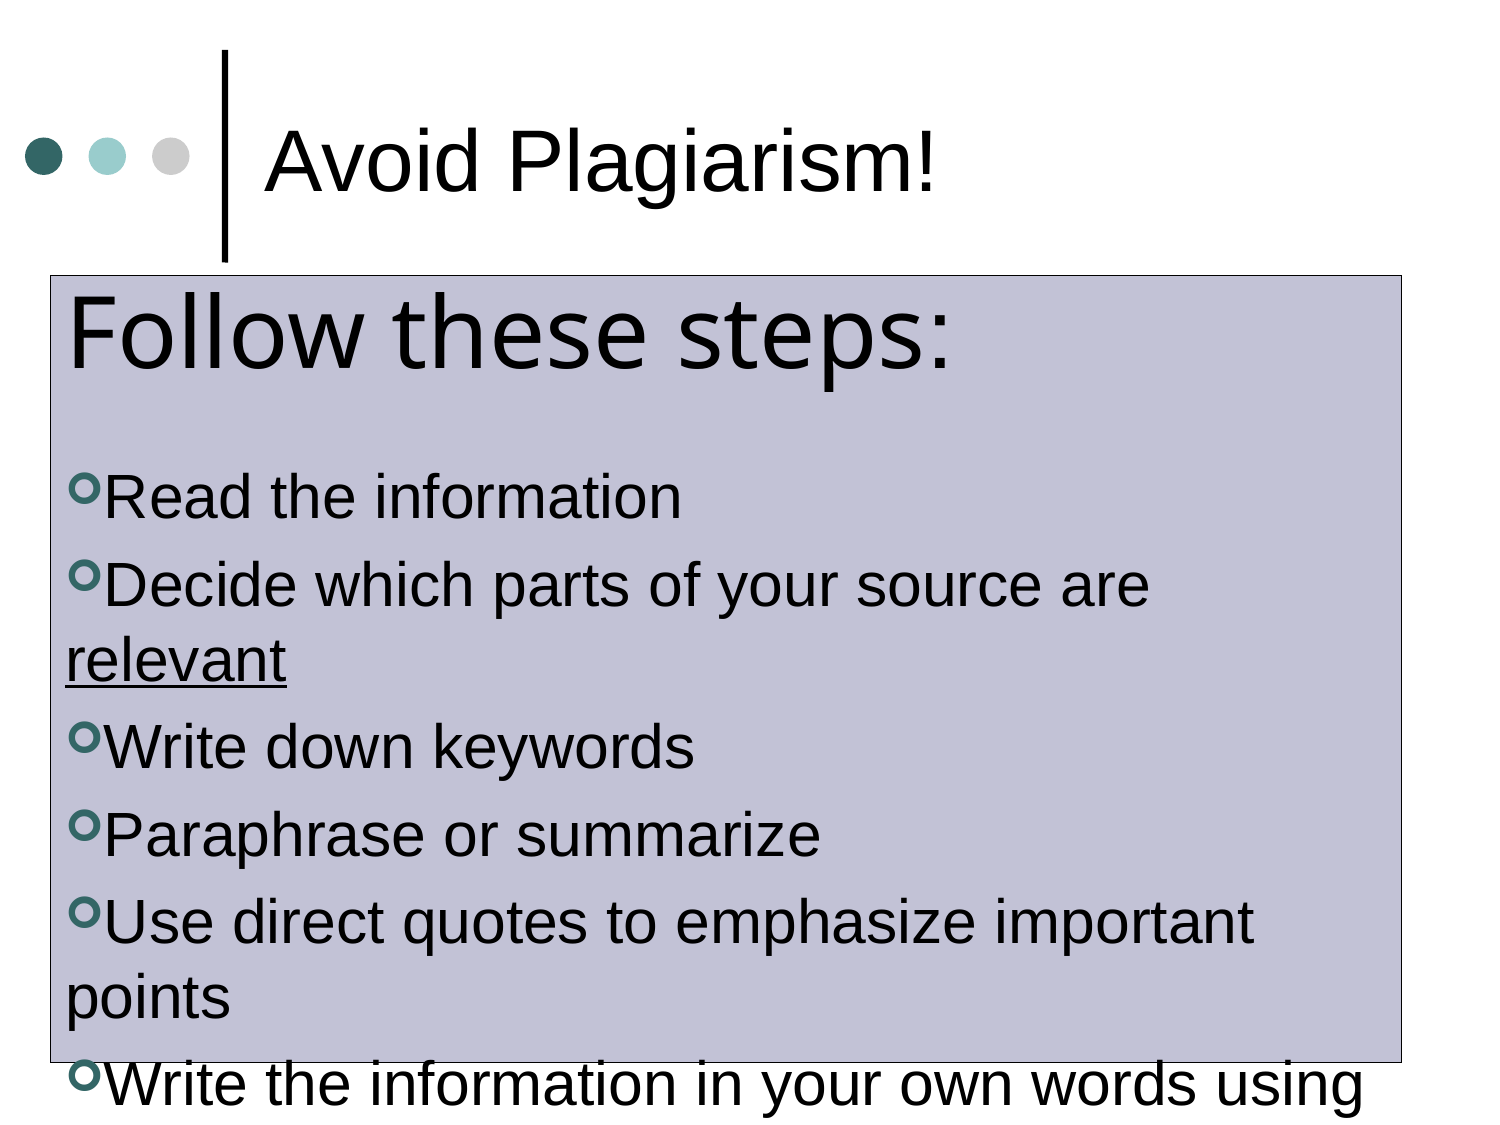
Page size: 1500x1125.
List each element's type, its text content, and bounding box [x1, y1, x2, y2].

list Follow these steps: Read the information Decide which parts of your source are relevant Write down keywords Paraphrase or summarize Use direct quotes to emphasize important points Write the information in your own words using your own voice [50, 275, 1402, 1063]
title Avoid Plagiarism! [249, 31, 1038, 275]
